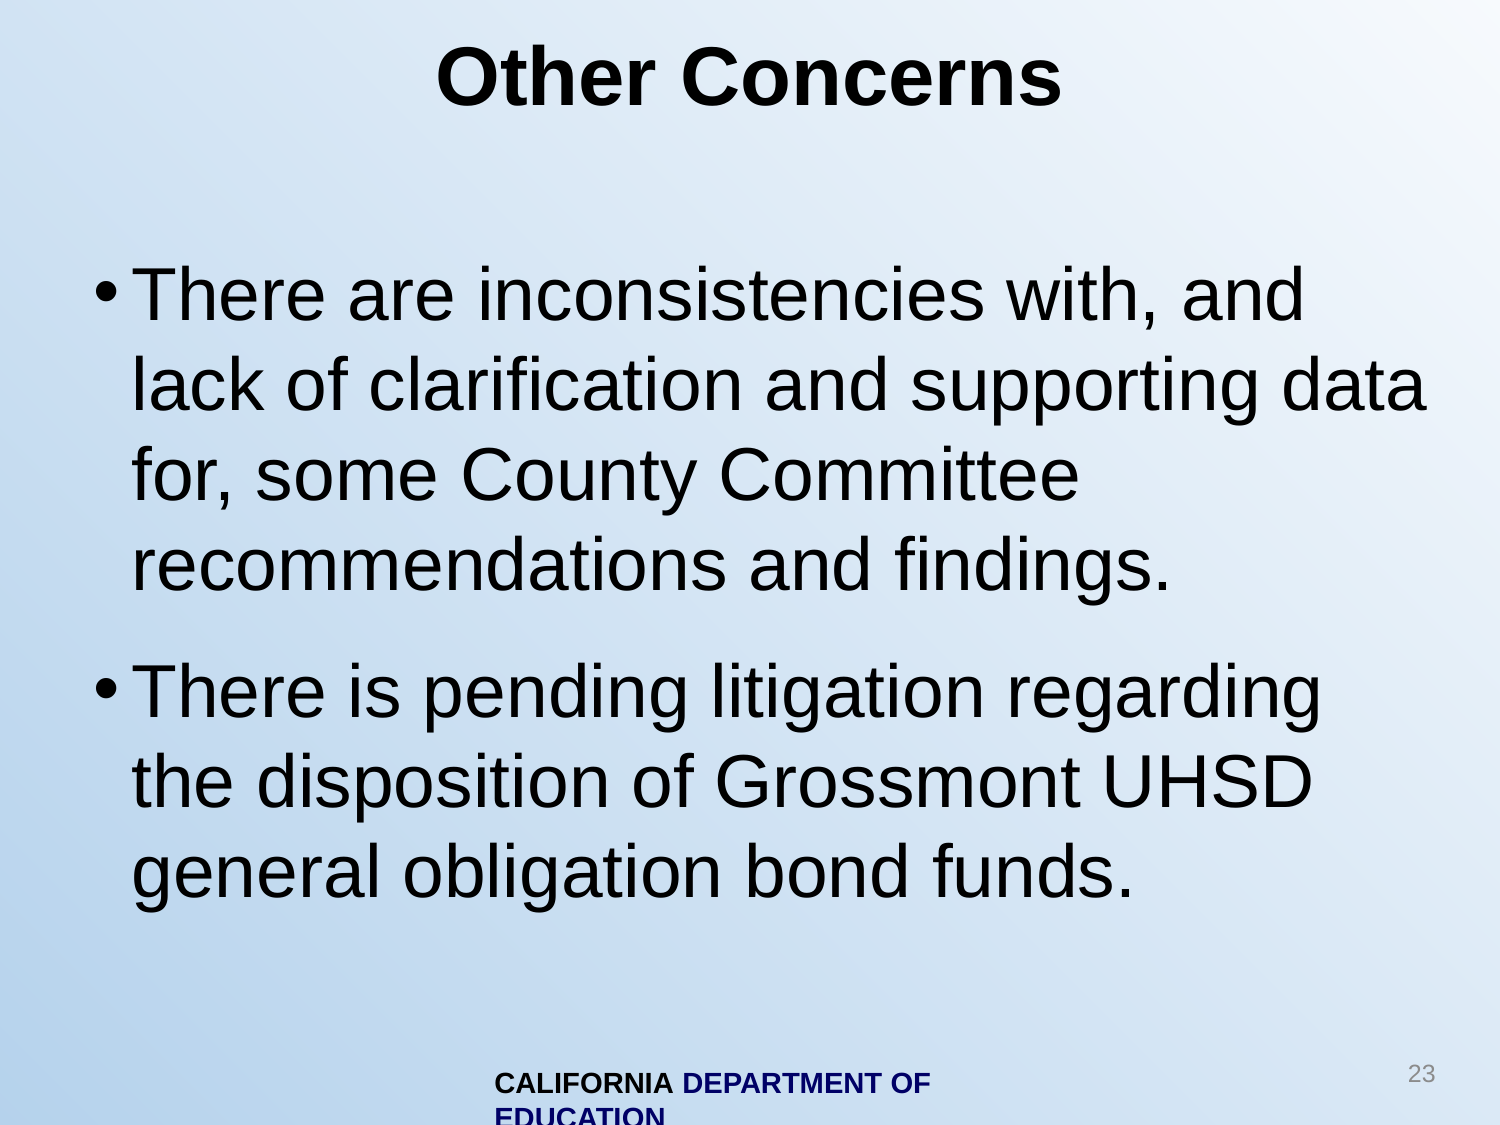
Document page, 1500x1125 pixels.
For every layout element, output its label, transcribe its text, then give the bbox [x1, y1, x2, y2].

title Other Concerns [0, 0, 1500, 157]
list There are inconsistencies with, and lack of clarification and supporting data for, some County Committee recommendations and findings. There is pending litigation regarding the disposition of Grossmont UHSD general obligation bond funds. [78, 237, 1451, 1026]
slide_number 23 [1113, 1042, 1451, 1103]
